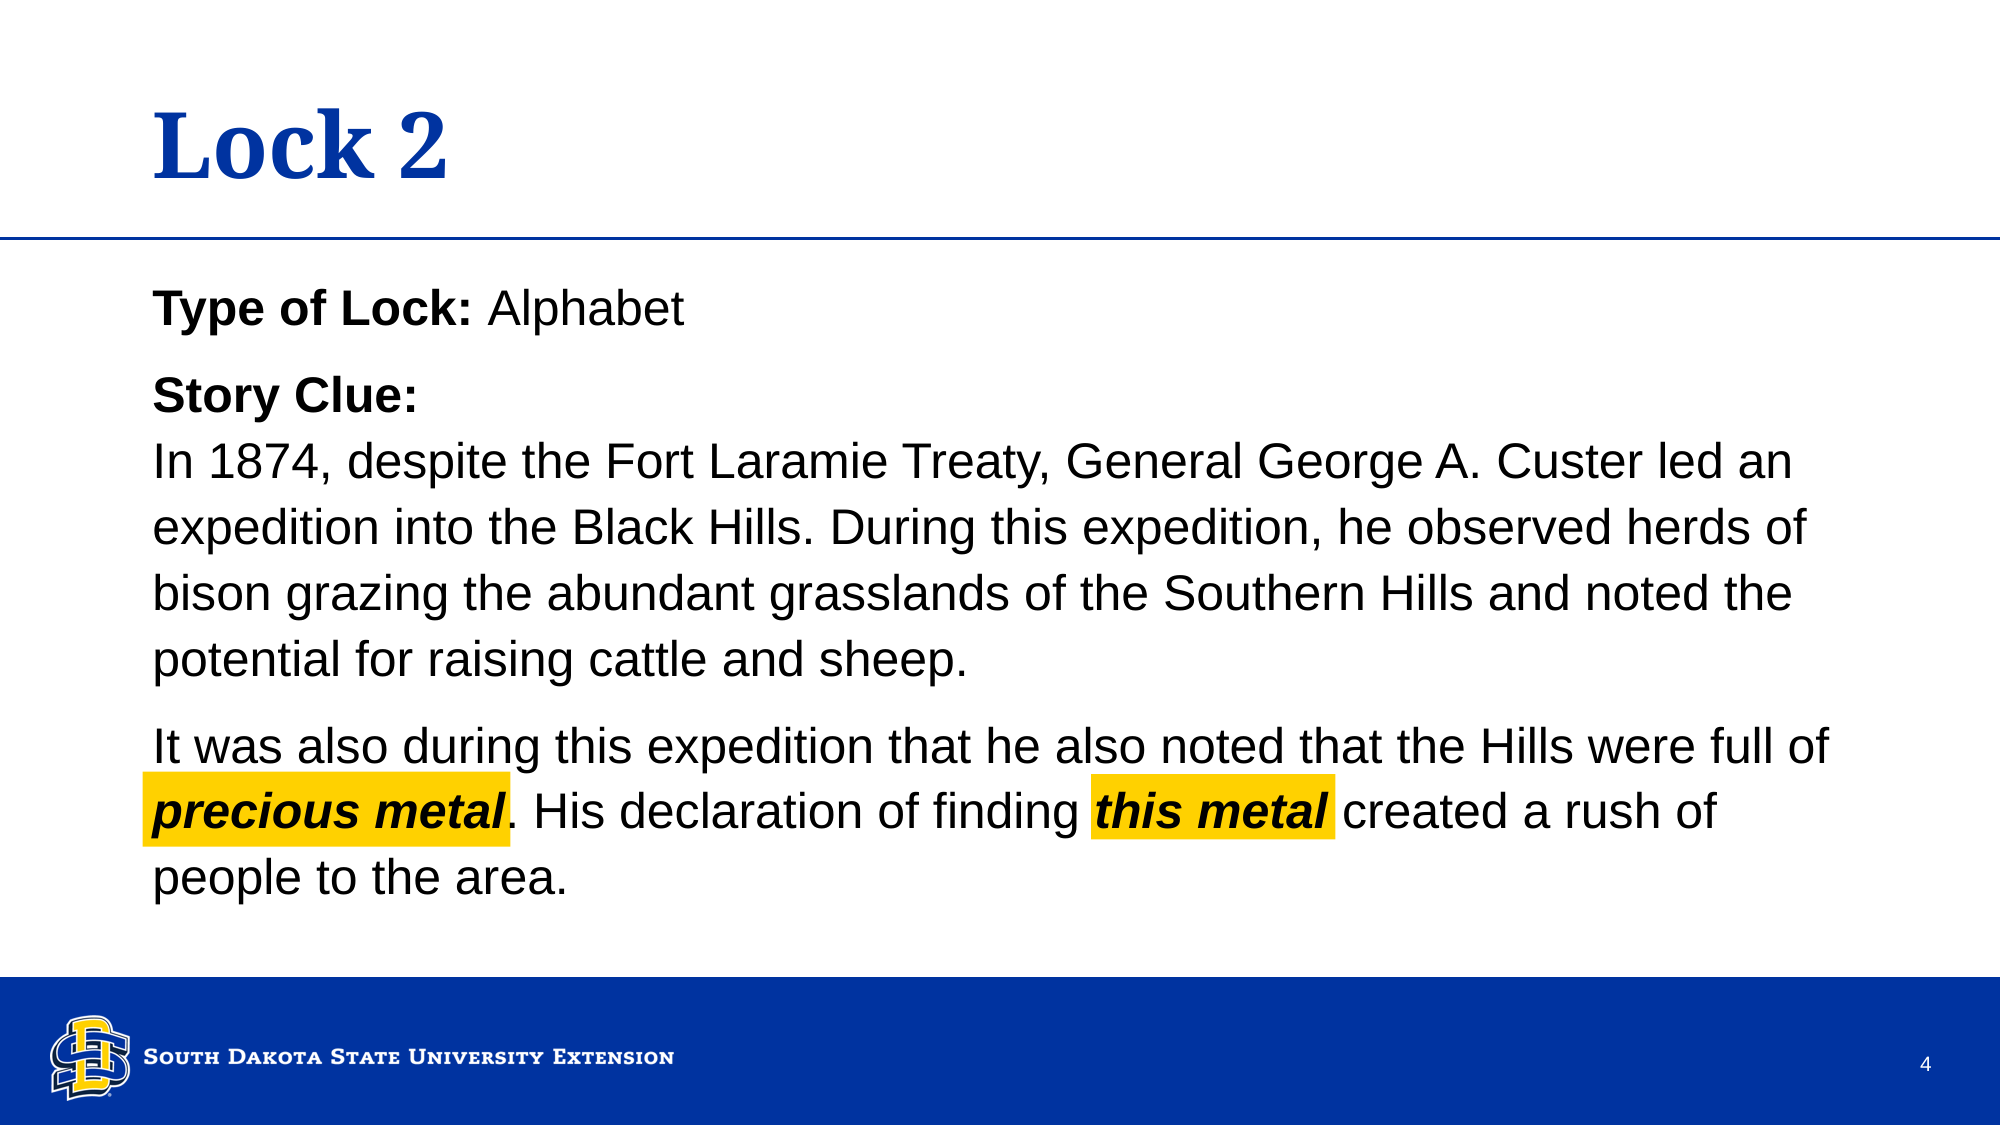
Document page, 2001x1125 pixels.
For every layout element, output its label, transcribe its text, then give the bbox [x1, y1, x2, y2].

picture [50, 1015, 674, 1101]
title Lock 2 – 1 [137, 59, 1863, 239]
list Type of Lock: Alphabet Story Clue: In 1874, despite the Fort Laramie Treaty, General George A. Custer led an expedition into the Black Hills. During this expedition, he observed herds of bison grazing the abundant grasslands of the Southern Hills and noted the potential for raising cattle and sheep. It was also during this expedition that he also noted that the Hills were full of precious metal. His declaration of finding this metal created a rush of people to the area. [137, 262, 1863, 936]
